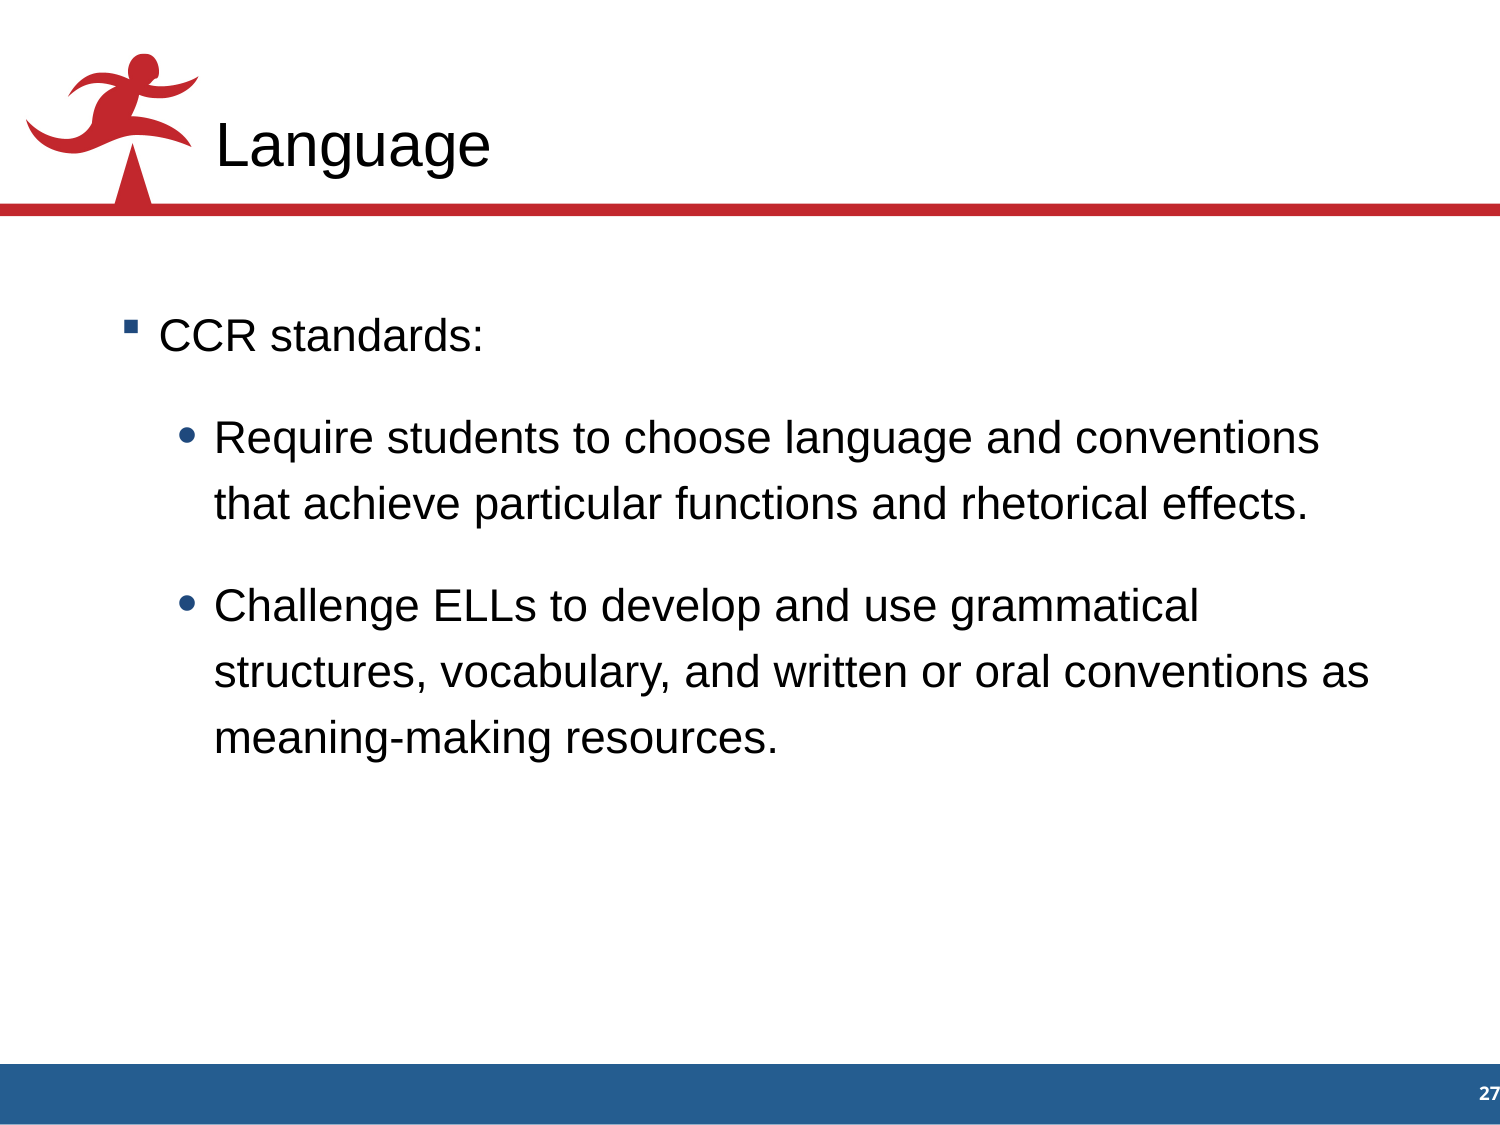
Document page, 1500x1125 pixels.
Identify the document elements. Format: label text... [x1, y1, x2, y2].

title Language [200, 12, 1425, 188]
picture [0, 0, 1500, 1125]
list CCR standards: Require students to choose language and conventions that achieve particular functions and rhetorical effects. Challenge ELLs to develop and use grammatical structures, vocabulary, and written or oral conventions as meaning-making resources. [105, 287, 1425, 1076]
